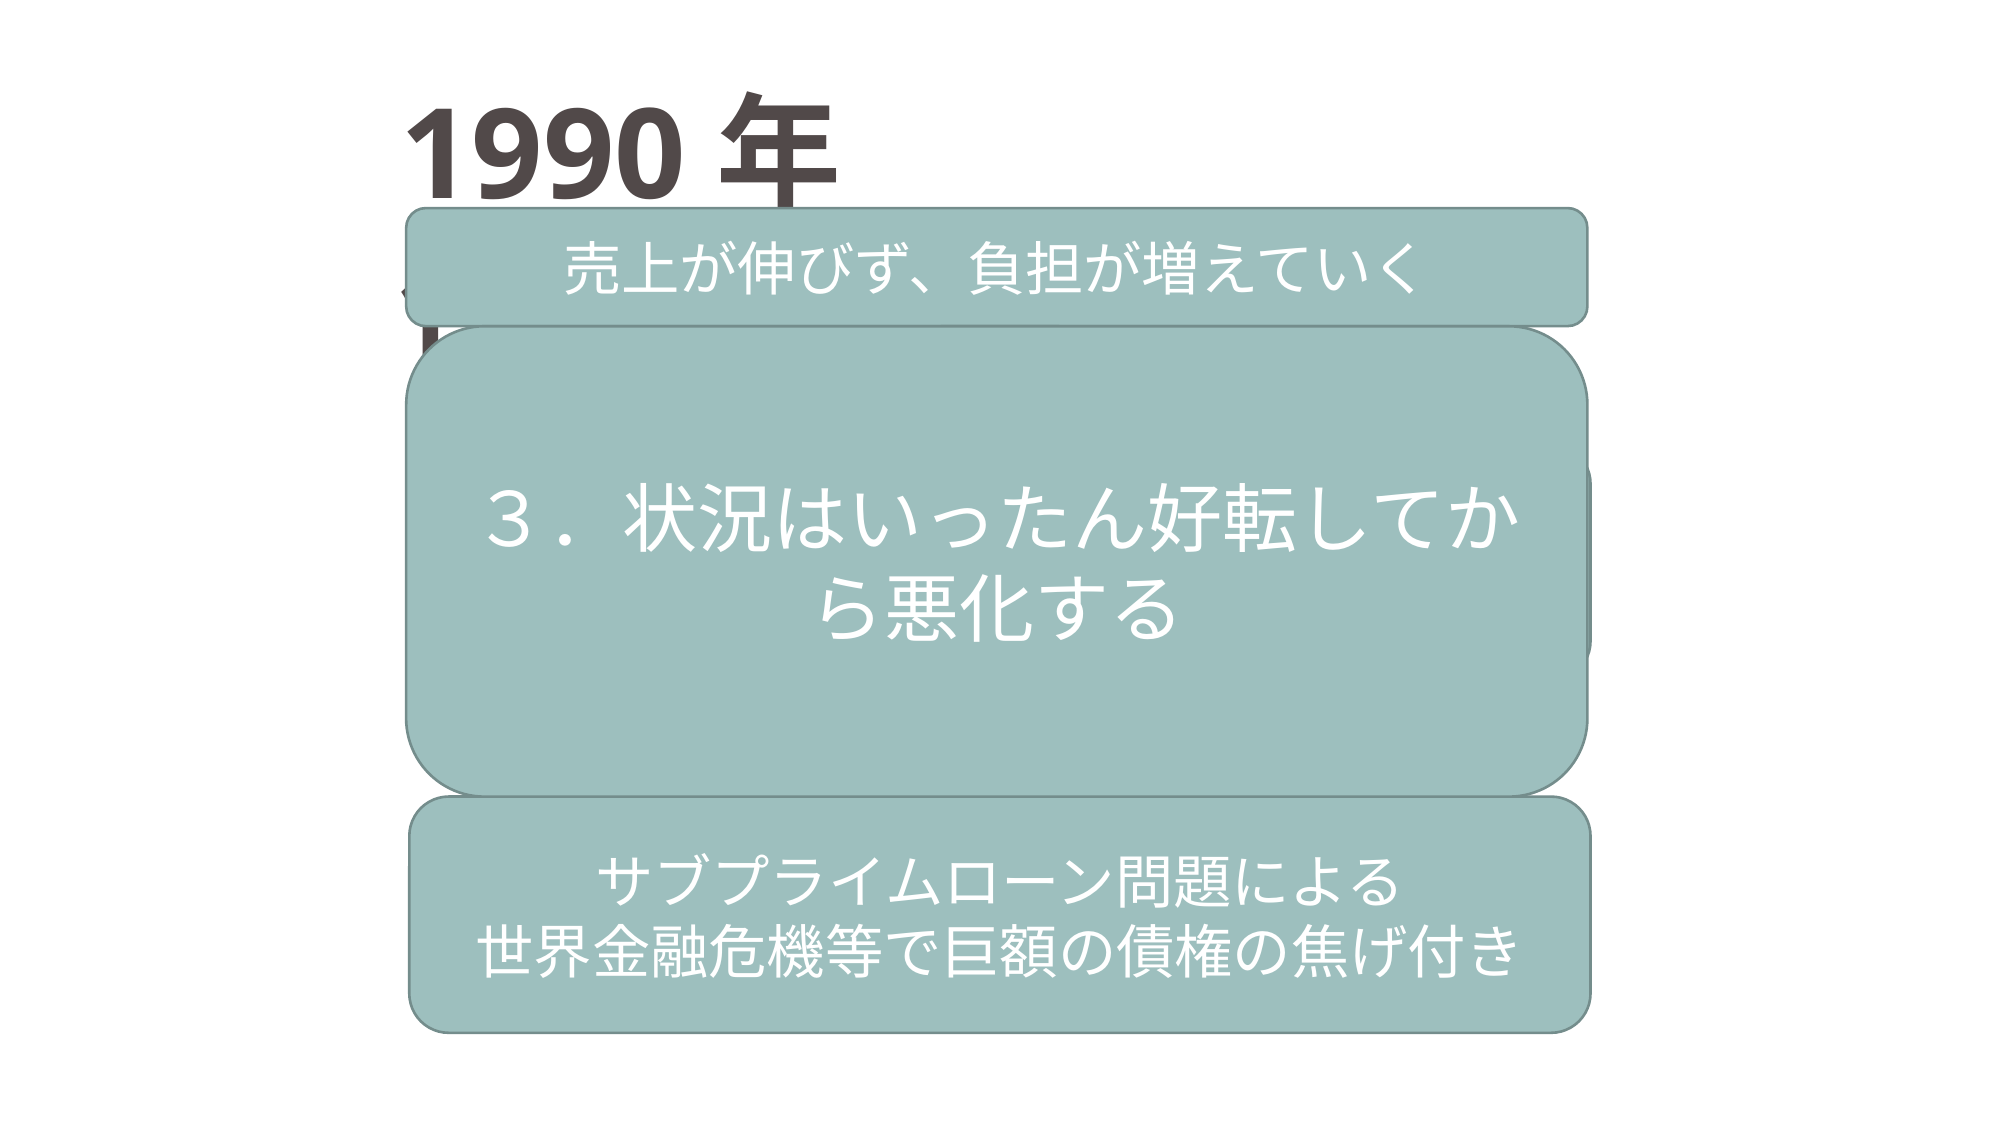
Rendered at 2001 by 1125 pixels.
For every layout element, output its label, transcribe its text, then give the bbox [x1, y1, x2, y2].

text_box 売上が伸びず、負担が増えていく [404, 206, 1589, 328]
text_box サブプライムローン問題による 世界金融危機等で巨額の債権の焦げ付き [407, 795, 1592, 1035]
text_box ３．状況はいったん好転してから悪化する [404, 324, 1589, 798]
text_box 1990年代 [385, 66, 953, 382]
